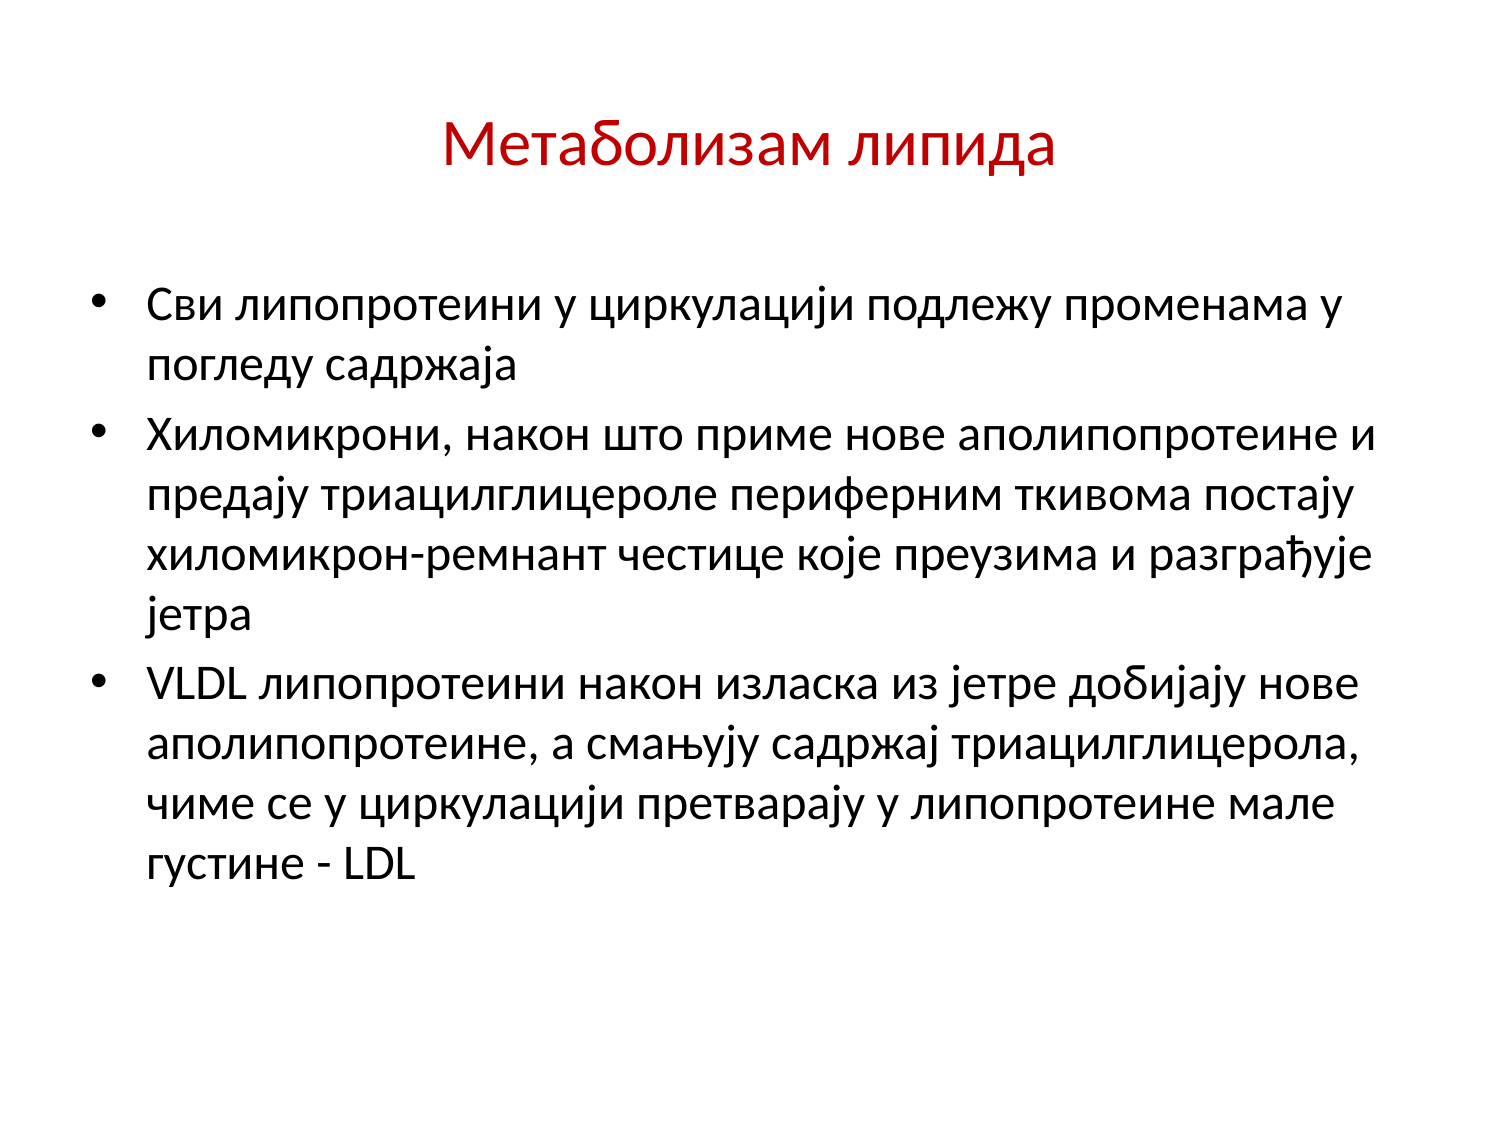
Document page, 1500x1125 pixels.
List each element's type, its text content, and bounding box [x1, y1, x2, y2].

title Метаболизам липида [75, 45, 1425, 233]
list Сви липопротеини у циркулацији подлежу променама у погледу садржаја Хиломикрони, након што приме нове аполипопротеине и предају триацилглицероле периферним ткивома постају хиломикрон-ремнант честице које преузима и разграђује јетра VLDL липопротеини након изласка из јетре добијају нове аполипопротеине, а смањују садржај триацилглицерола, чиме се у циркулацији претварају у липопротеине мале густине - LDL [75, 262, 1425, 1005]
